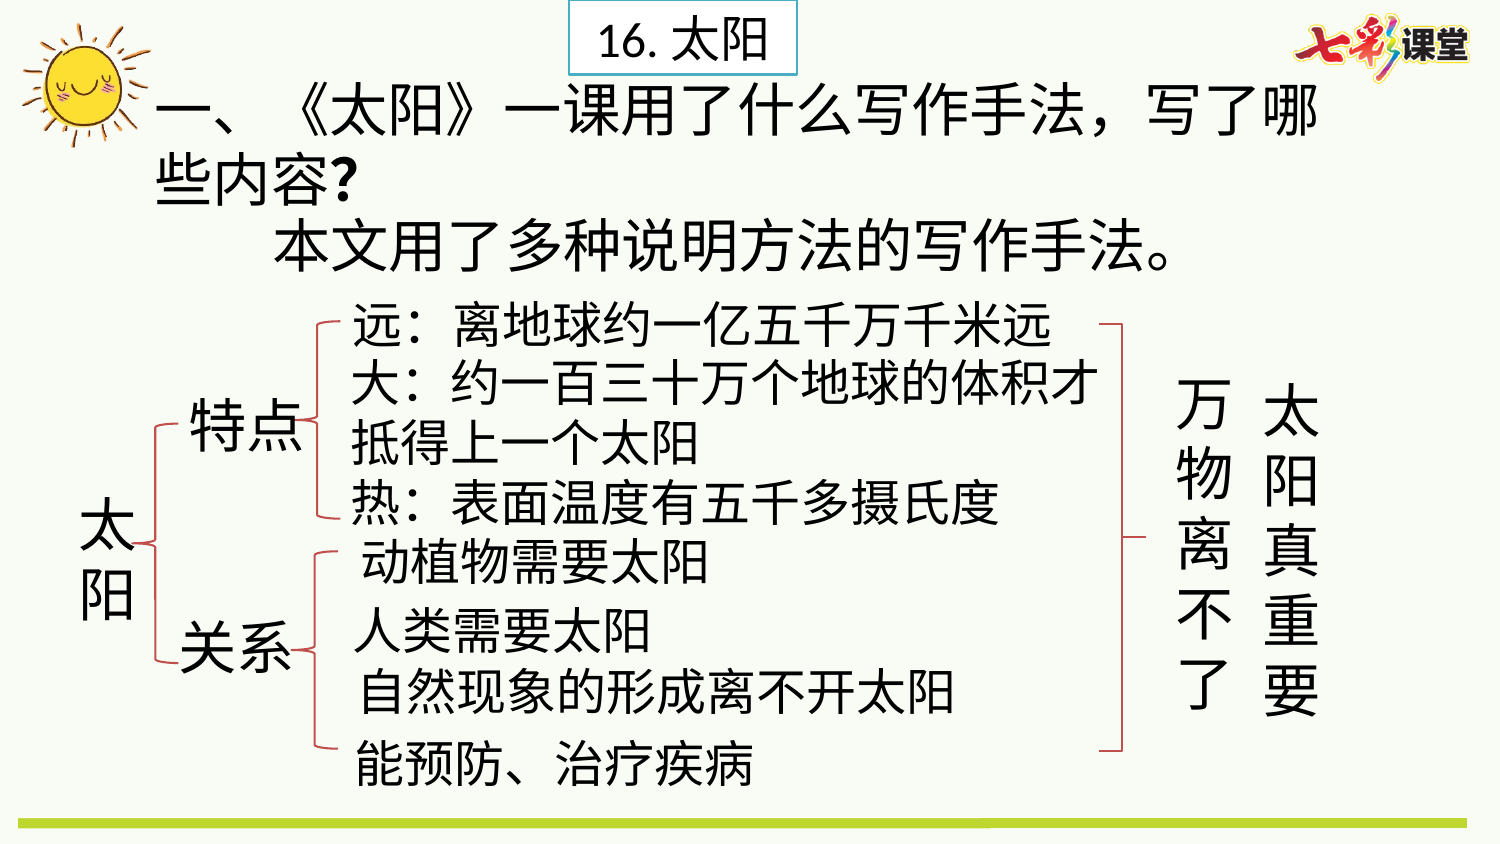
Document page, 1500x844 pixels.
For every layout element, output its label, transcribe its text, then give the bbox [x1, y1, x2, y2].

text_box 自然现象的形成离不开太阳 [341, 653, 1096, 728]
text_box [316, 320, 337, 520]
text_box 关系 [338, 604, 346, 689]
text_box [290, 550, 338, 750]
text_box 大：约一百三十万个地球的体积才抵得上一个太阳 [335, 344, 1120, 479]
text_box [131, 422, 179, 665]
text_box [1098, 539, 1123, 752]
picture [0, 0, 173, 172]
text_box 特点 [174, 382, 331, 467]
text_box 一、《太阳》一课用了什么写作手法，写了哪些内容？ [139, 65, 1365, 221]
picture [18, 771, 1467, 844]
text_box 远：离地球约一亿五千万千米远 [337, 286, 1095, 344]
text_box [1098, 323, 1123, 464]
text_box 太阳 [64, 481, 154, 636]
text_box 本文用了多种说明方法的写作手法。 [257, 221, 1260, 287]
text_box 太阳真重要 [1247, 367, 1347, 732]
text_box 万物离不了 [1160, 359, 1275, 725]
text_box 人类需要太阳 [338, 592, 744, 667]
text_box 动植物需要太阳 [345, 523, 814, 598]
text_box 关系 [163, 604, 313, 689]
text_box 能预防、治疗疾病 [339, 725, 870, 801]
picture [1291, 9, 1472, 87]
text_box 热：表面温度有五千多摄氏度 [335, 464, 1138, 539]
text_box 16.太阳 [568, 0, 798, 76]
